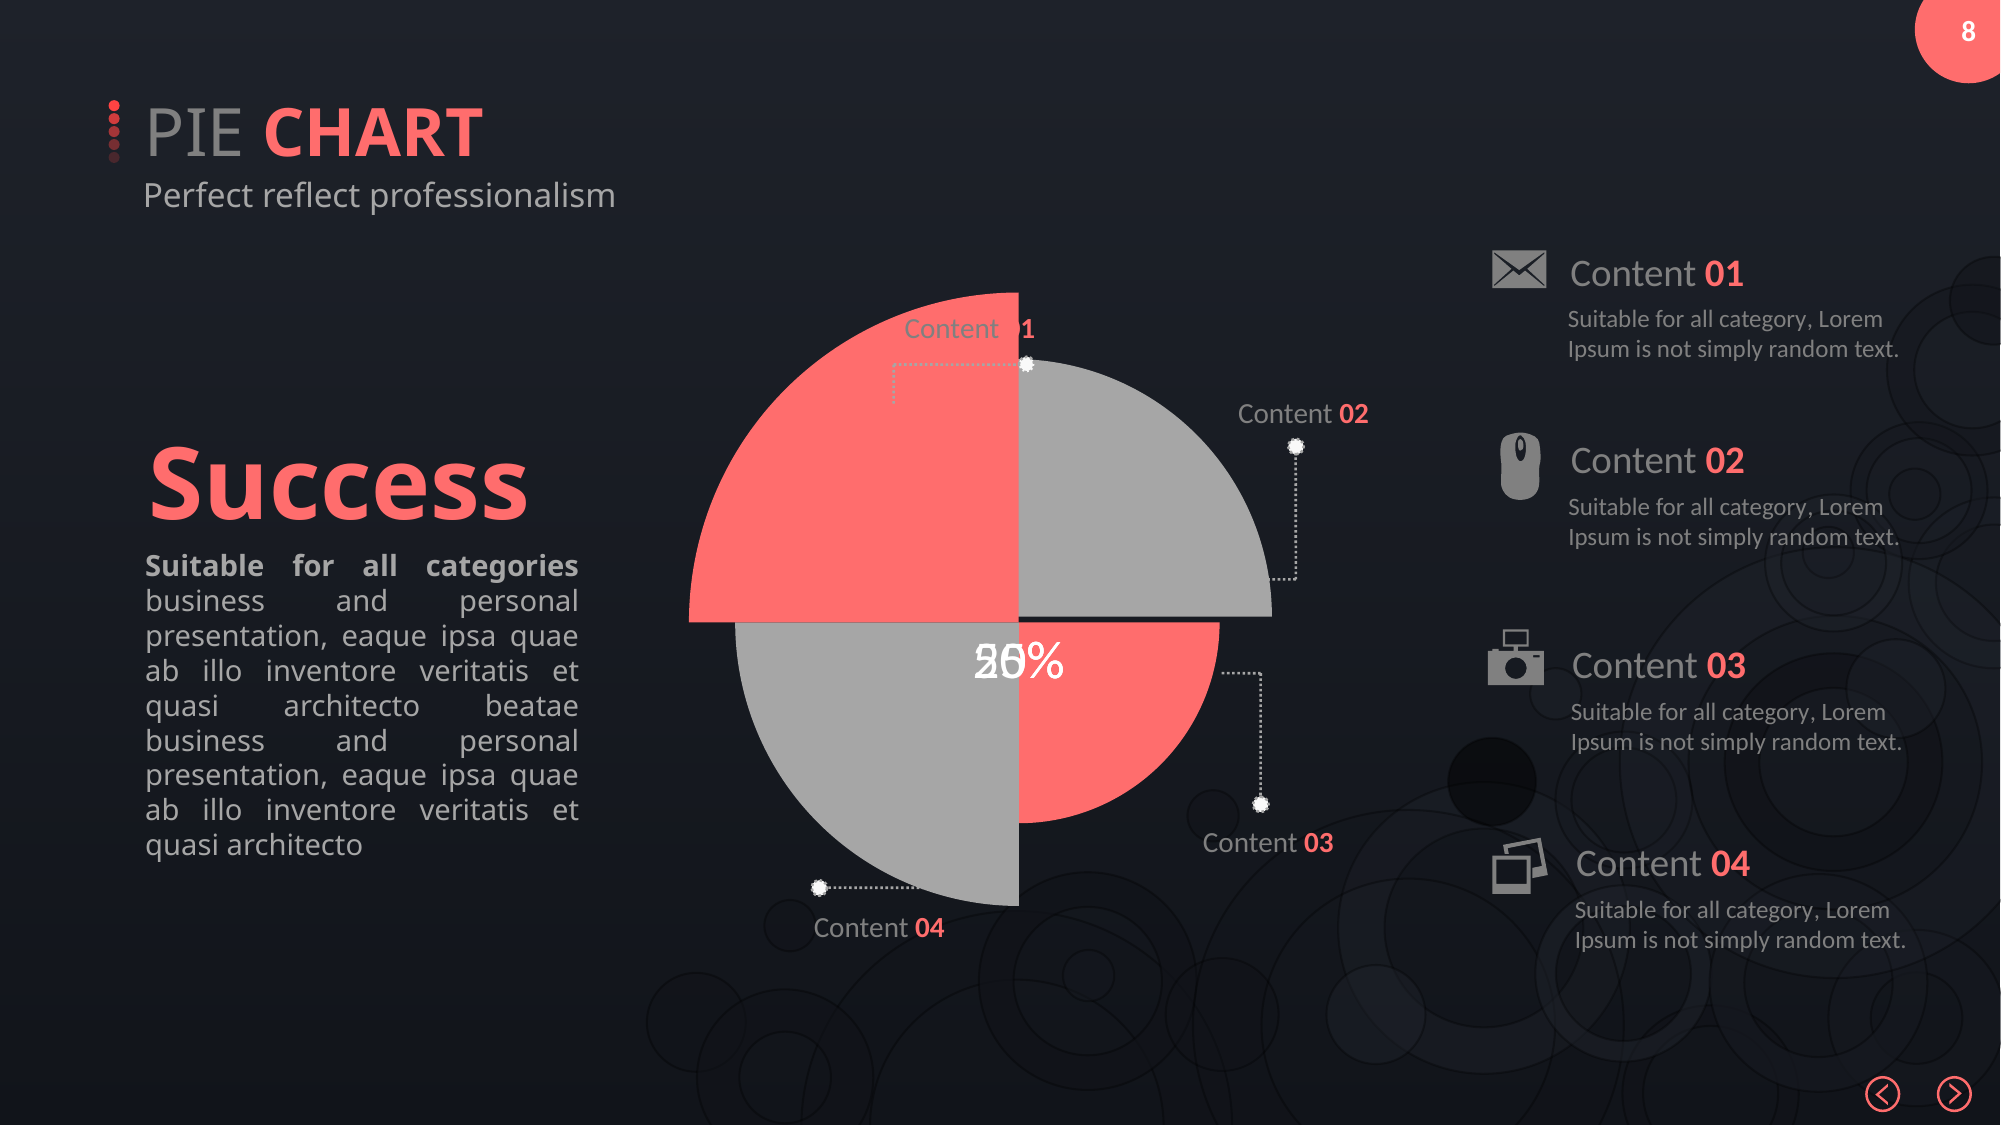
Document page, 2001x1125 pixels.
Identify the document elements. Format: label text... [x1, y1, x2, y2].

text_box Content 01 [1555, 240, 1760, 295]
text_box Suitable for all category, Lorem Ipsum is not simply random text. [1553, 482, 1941, 558]
text_box Content 03 [1557, 632, 1762, 688]
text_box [571, 229, 1467, 1015]
text_box Suitable for all category, Lorem Ipsum is not simply random text. [1553, 295, 1940, 371]
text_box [811, 848, 951, 896]
text_box [1487, 629, 1544, 686]
text_box Success [133, 412, 546, 539]
text_box Content 02 [1556, 427, 1761, 482]
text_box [1492, 837, 1548, 895]
text_box Suitable for all category, Lorem Ipsum is not simply random text. [1555, 688, 1943, 763]
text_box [1209, 485, 1351, 533]
text_box Suitable for all category, Lorem Ipsum is not simply random text. [1560, 886, 1947, 961]
text_box Perfect reflect professionalism [128, 166, 633, 222]
text_box [1492, 250, 1547, 289]
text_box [893, 356, 1035, 404]
text_box PIE CHART [130, 81, 500, 166]
text_box Content 04 [1561, 830, 1766, 886]
text_box Suitable for all categories business and personal presentation, eaque ipsa quae ab illo inventore veritatis et quasi architecto beatae business and personal presentation, eaque ipsa quae ab illo inventore veritatis et quasi architecto [130, 539, 571, 904]
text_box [1175, 719, 1315, 766]
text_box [1497, 431, 1542, 501]
